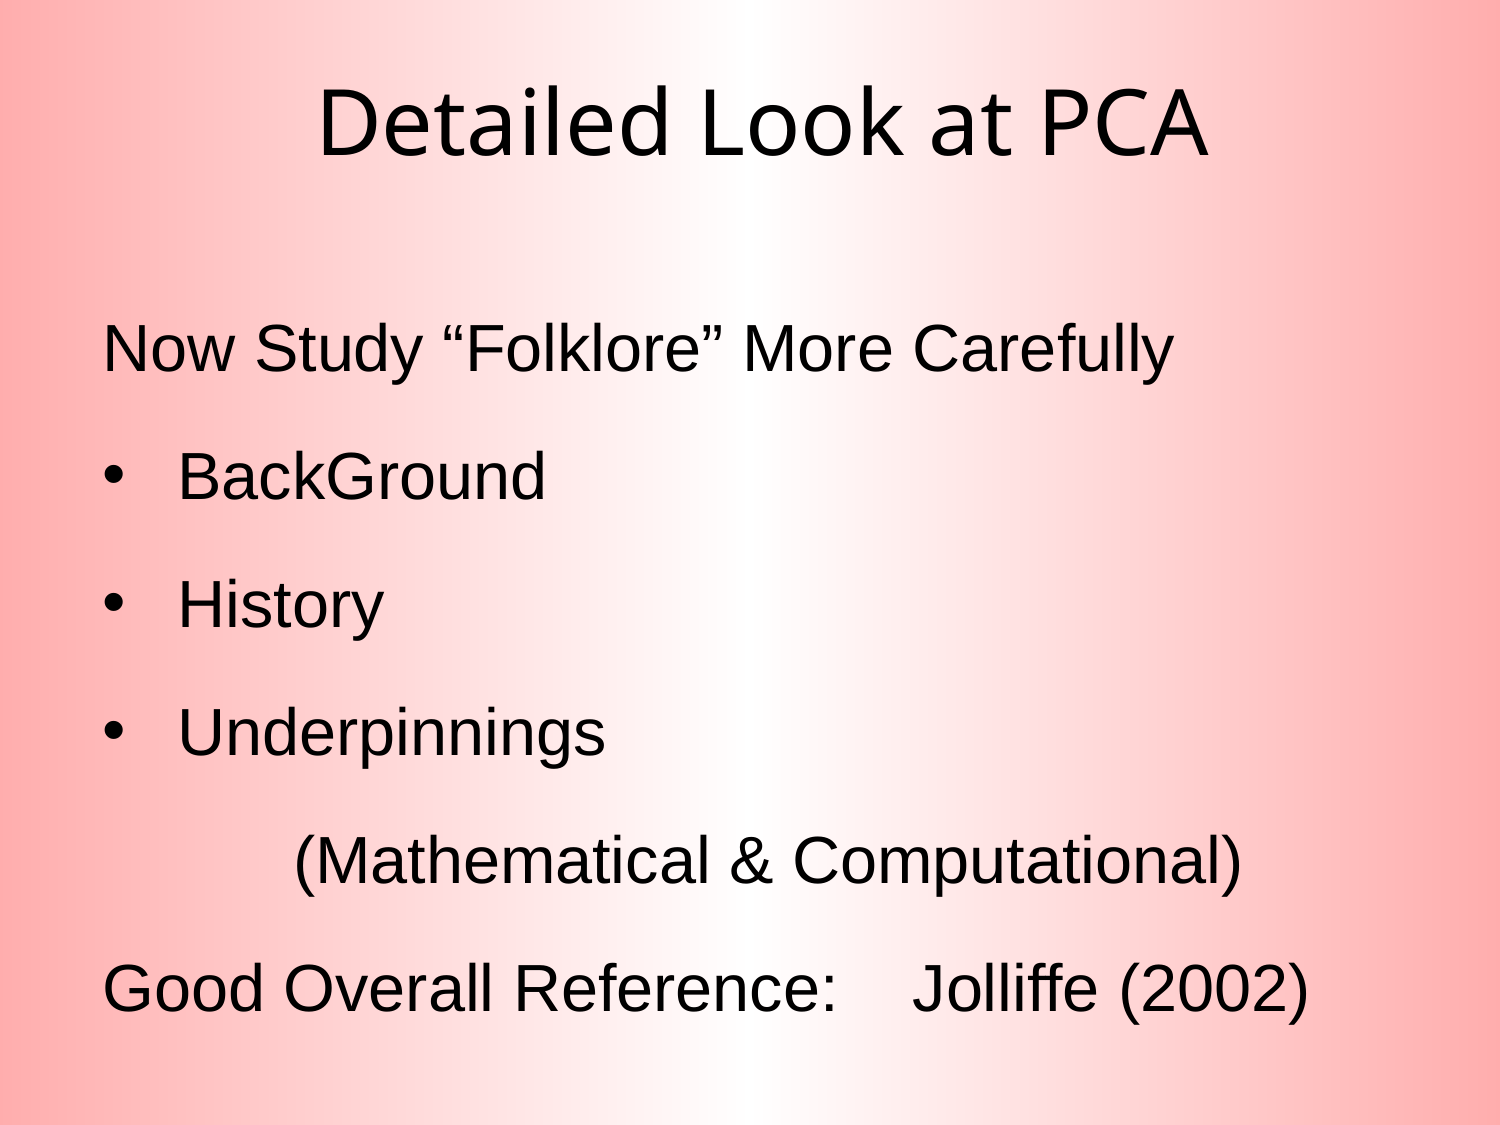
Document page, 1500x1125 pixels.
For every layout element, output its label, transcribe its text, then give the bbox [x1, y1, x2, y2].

text_box Now Study “Folklore” More Carefully BackGround History Underpinnings (Mathematical & Computational) Good Overall Reference: Jolliffe (2002) [87, 249, 1450, 1033]
title Detailed Look at PCA [125, 24, 1400, 213]
